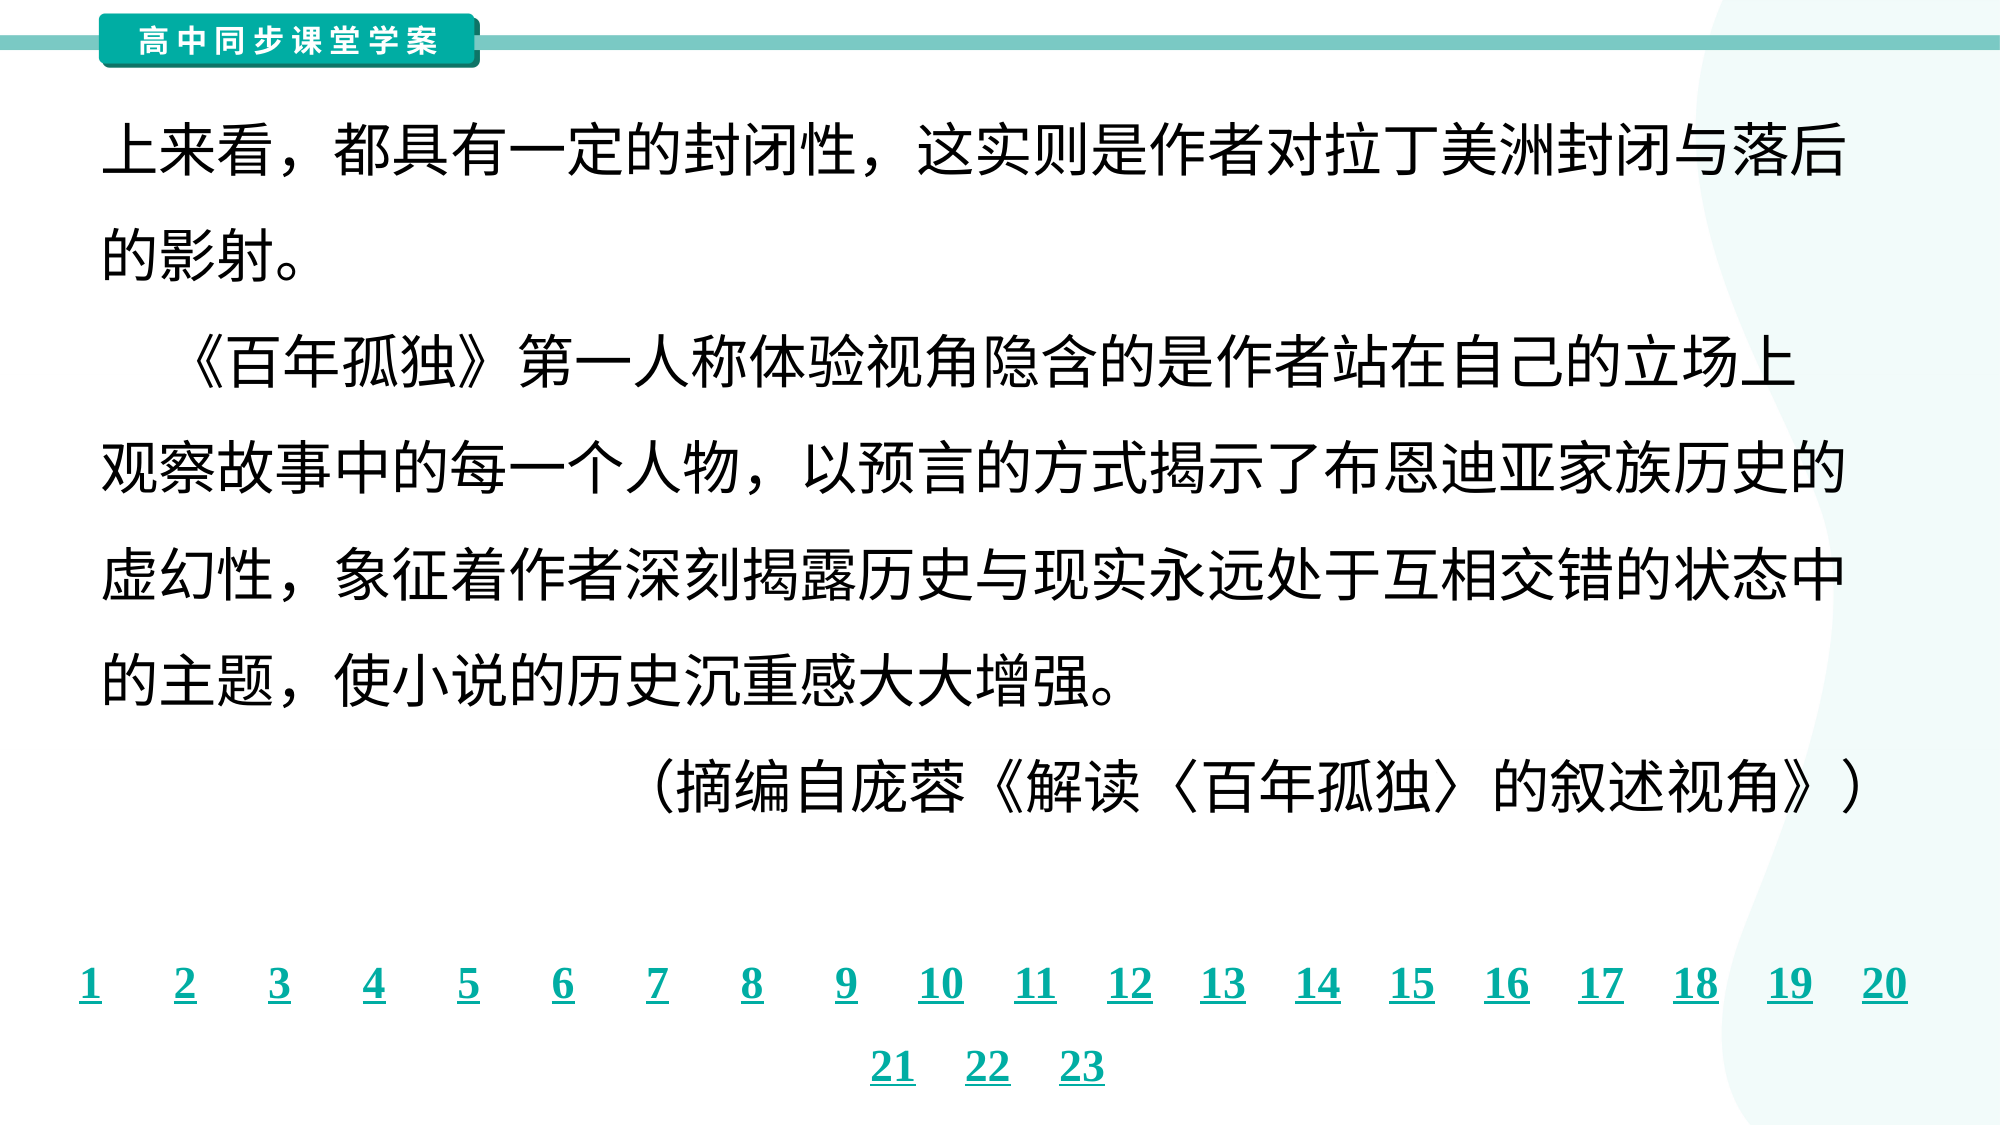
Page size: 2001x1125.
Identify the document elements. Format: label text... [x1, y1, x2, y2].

picture [0, 0, 2000, 1125]
text_box 上来看，都具有一定的封闭性，这实则是作者对拉丁美洲封闭与落后 的影射。 《百年孤独》第一人称体验视角隐含的是作者站在自己的立场上 观察故事中的每一个人物，以预言的方式揭示了布恩迪亚家族历史的 虚幻性，象征着作者深刻揭露历史与现实永远处于互相交错的状态中 的主题，使小说的历史沉重感大大增强。 （摘编自庞蓉《解读〈百年孤独〉的叙述视角》） [100, 76, 1899, 821]
